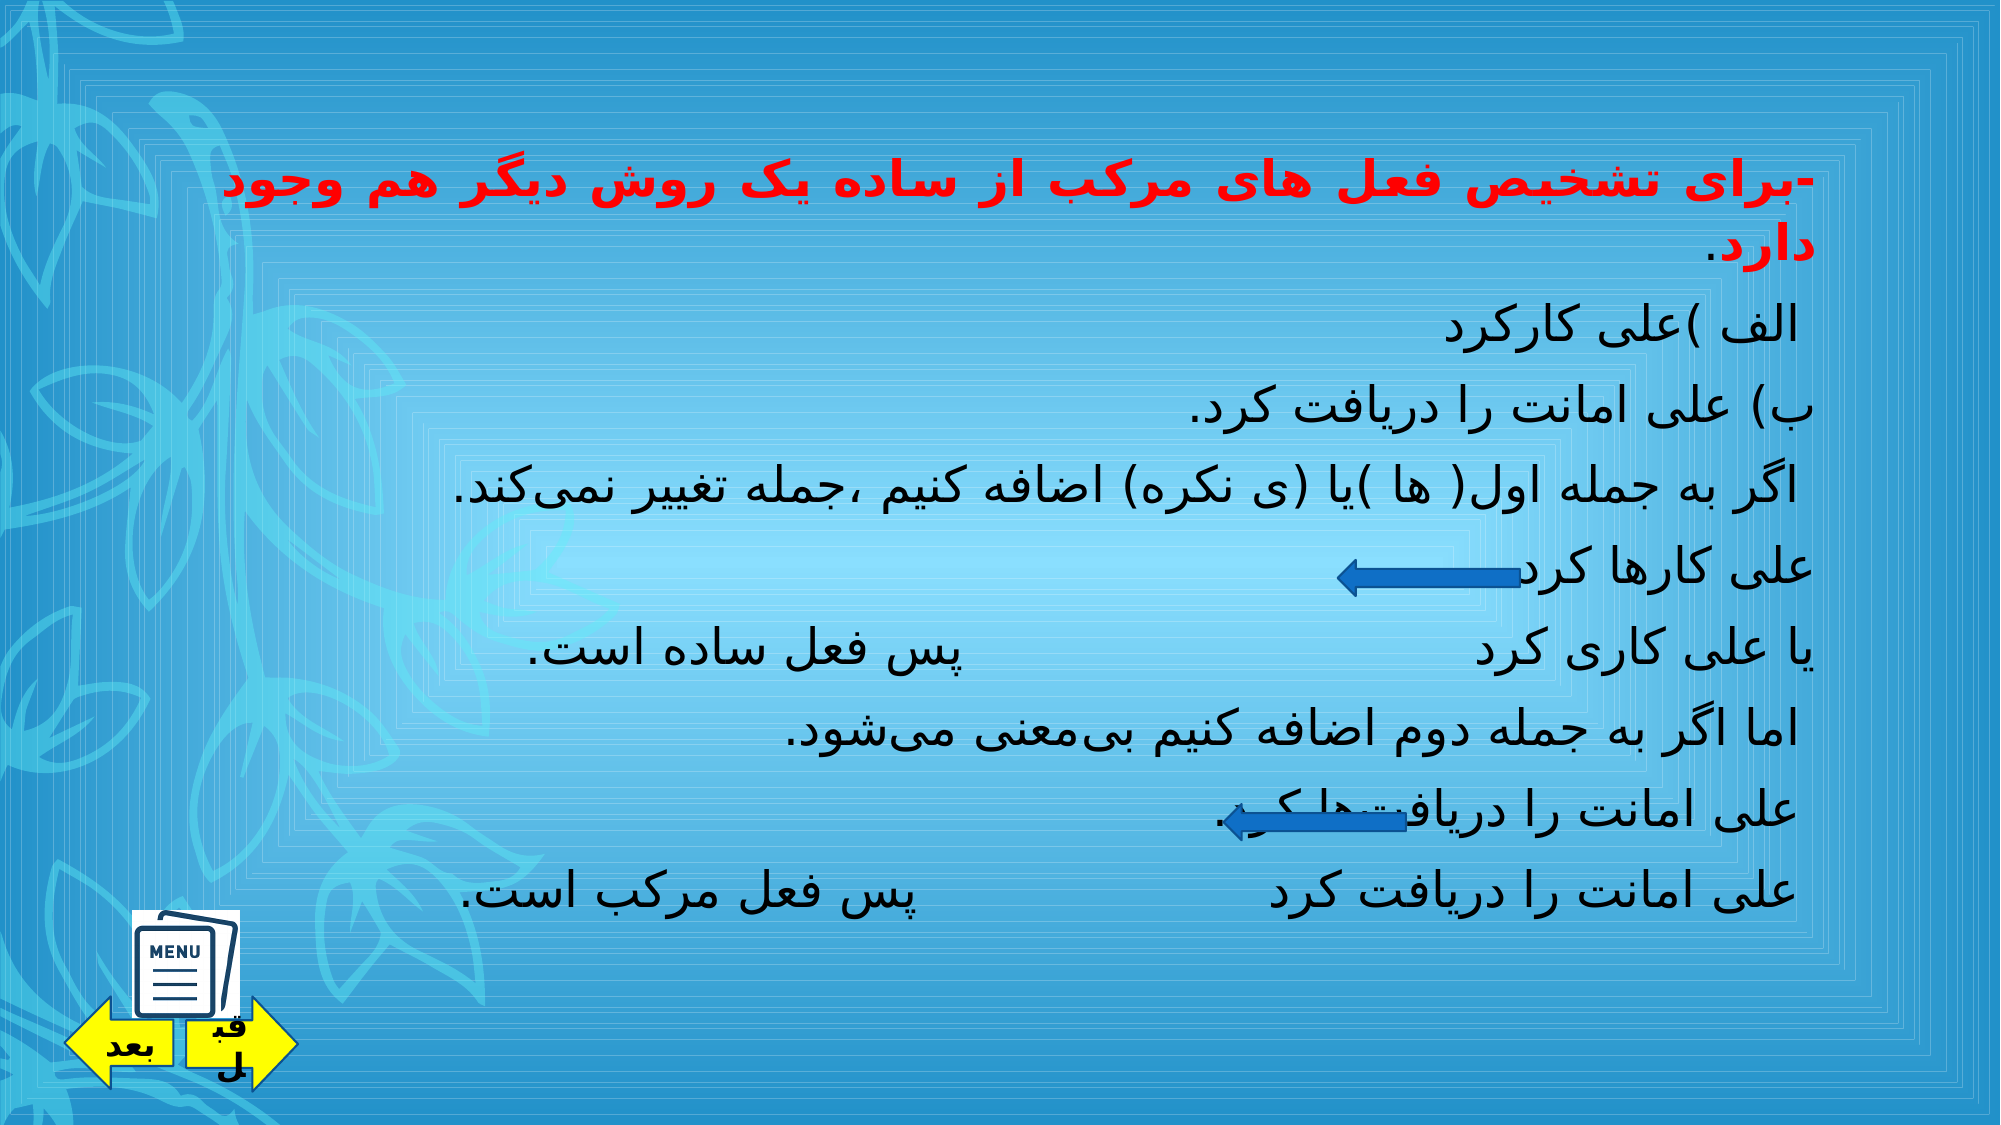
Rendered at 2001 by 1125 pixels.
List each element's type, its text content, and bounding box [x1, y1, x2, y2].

text_box -برای تشخیص فعل های مرکب از ساده یک روش دیگر هم وجود دارد. الف )علی کارکرد ب) علی امانت را دریافت کرد. اگر به جمله اول( ها )یا (ی نکره) اضافه کنیم ،جمله تغییر نمی‌کند. علی کارها کرد. یا علی کاری کرد پس فعل ساده است. اما اگر به جمله دوم اضافه کنیم بی‌معنی می‌شود. علی امانت را دریافت‌ها کرد. علی امانت را دریافت کرد پس فعل مرکب است. [203, 134, 1832, 925]
text_box بعد [63, 995, 175, 1091]
text_box [1336, 558, 1521, 598]
text_box [1222, 803, 1407, 842]
picture [132, 910, 240, 1018]
text_box قبل [185, 995, 299, 1093]
